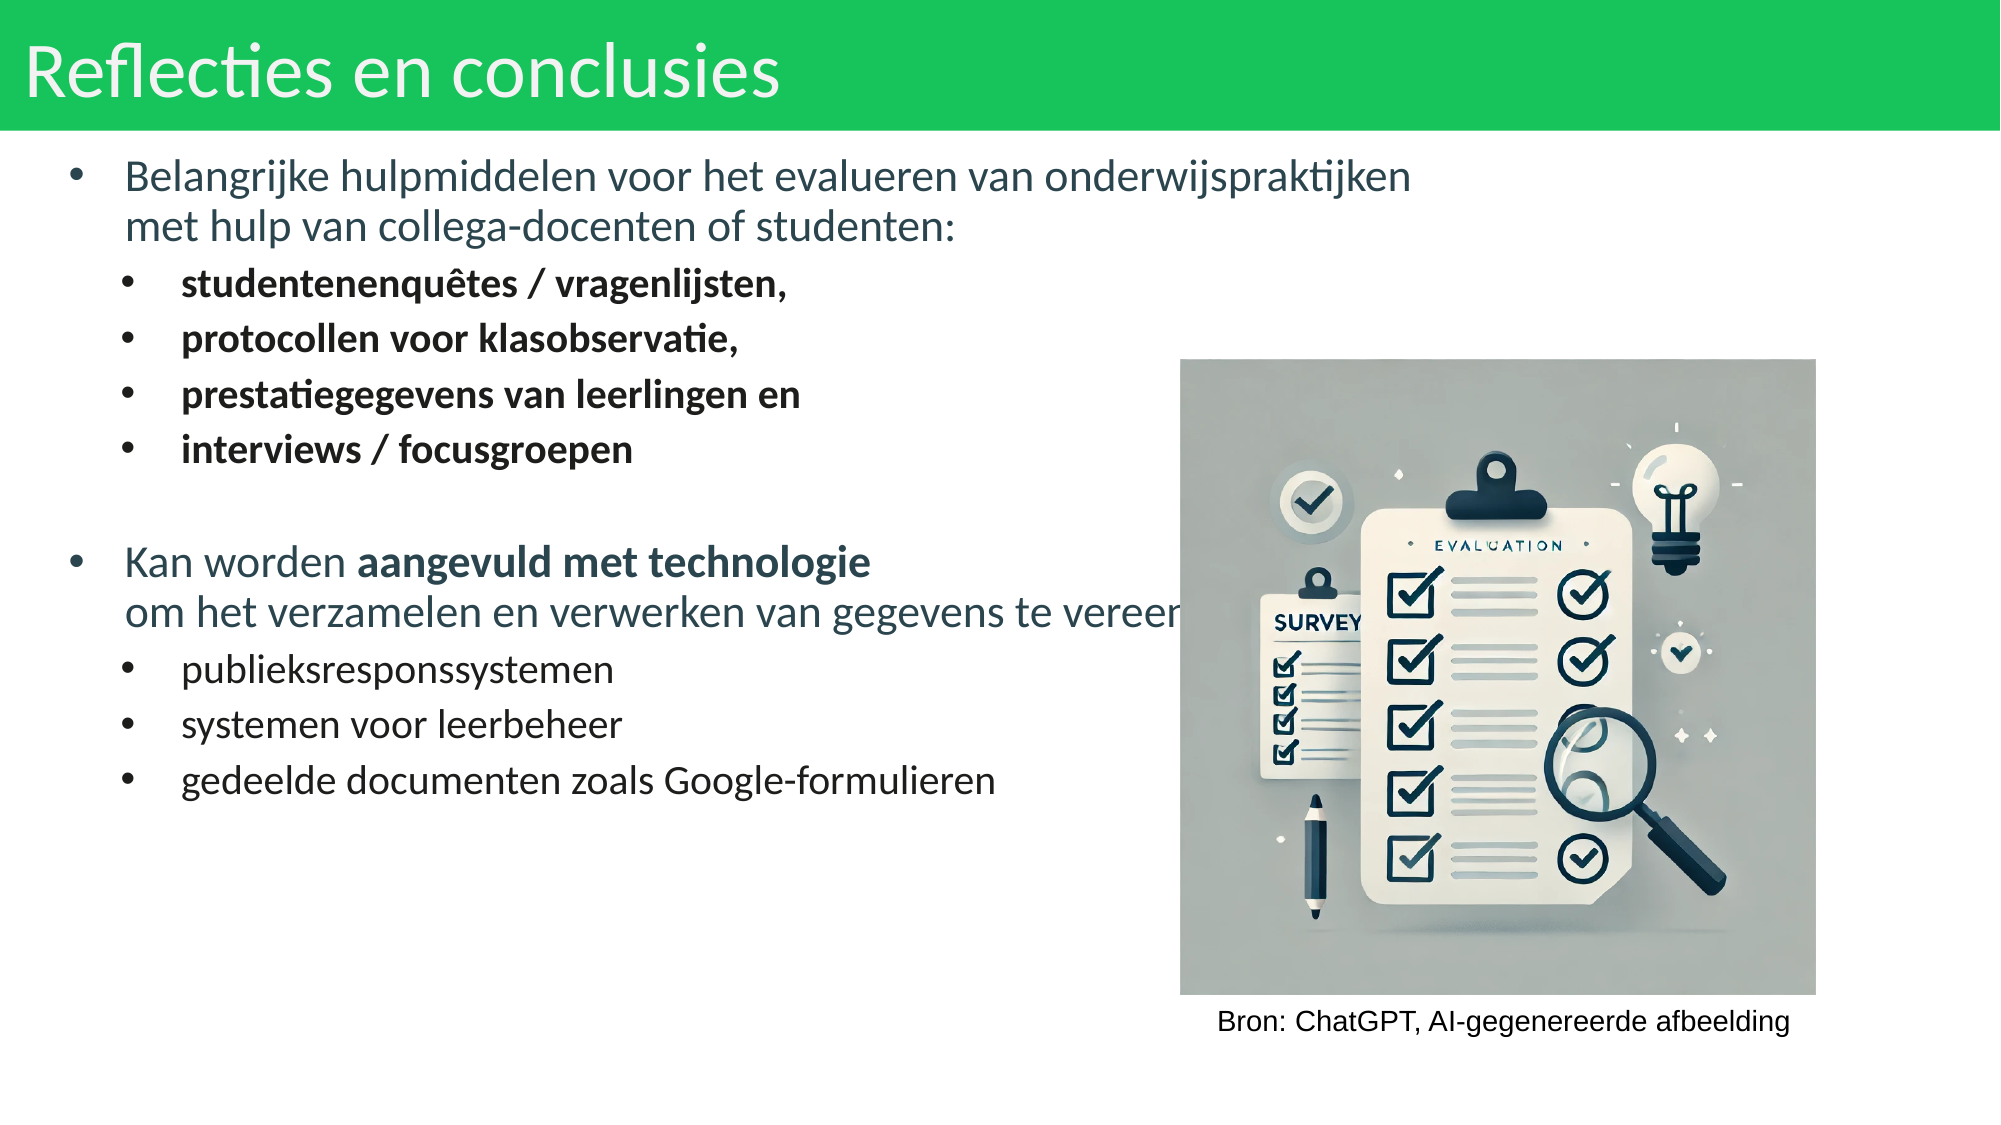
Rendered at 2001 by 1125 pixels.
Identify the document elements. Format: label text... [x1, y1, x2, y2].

text_box Bron: ChatGPT, AI-gegenereerde afbeelding [1202, 994, 1825, 1045]
picture [1180, 358, 1816, 995]
title Reflecties en conclusies [16, 13, 1976, 131]
list Belangrijke hulpmiddelen voor het evalueren van onderwijspraktijken met hulp van collega-docenten of studenten: studentenenquêtes / vragenlijsten, protocollen voor klasobservatie, prestatiegegevens van leerlingen en interviews / focusgroepen Kan worden aangevuld met technologie om het verzamelen en verwerken van gegevens te vereenvoudigen publieksresponssystemen systemen voor leerbeheer gedeelde documenten zoals Google-formulieren [16, 144, 1976, 1108]
